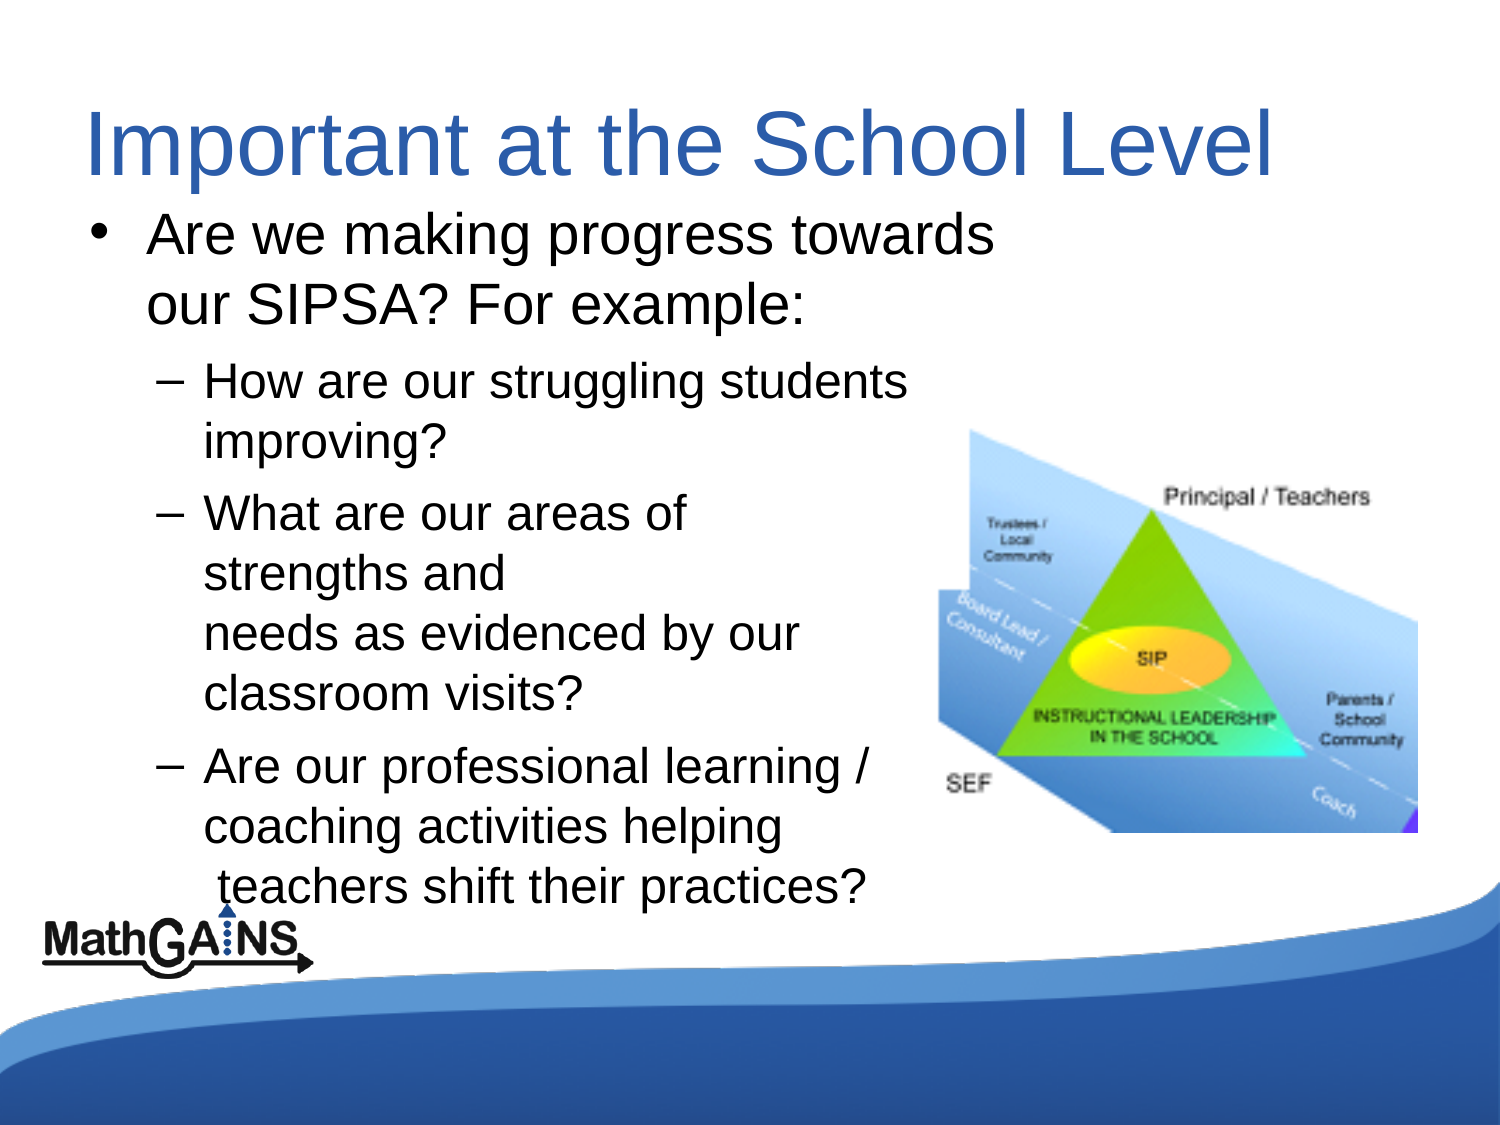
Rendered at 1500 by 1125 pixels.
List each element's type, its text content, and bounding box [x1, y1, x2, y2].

title Important at the School Level [74, 14, 1426, 186]
list Are we making progress towards our SIPSA? For example: How are our struggling students improving? What are our areas of strengths and needs as evidenced by our classroom visits? Are our professional learning / coaching activities helping teachers shift their practices? [74, 186, 1426, 1051]
picture [903, 399, 1419, 833]
picture [0, 878, 1500, 1125]
